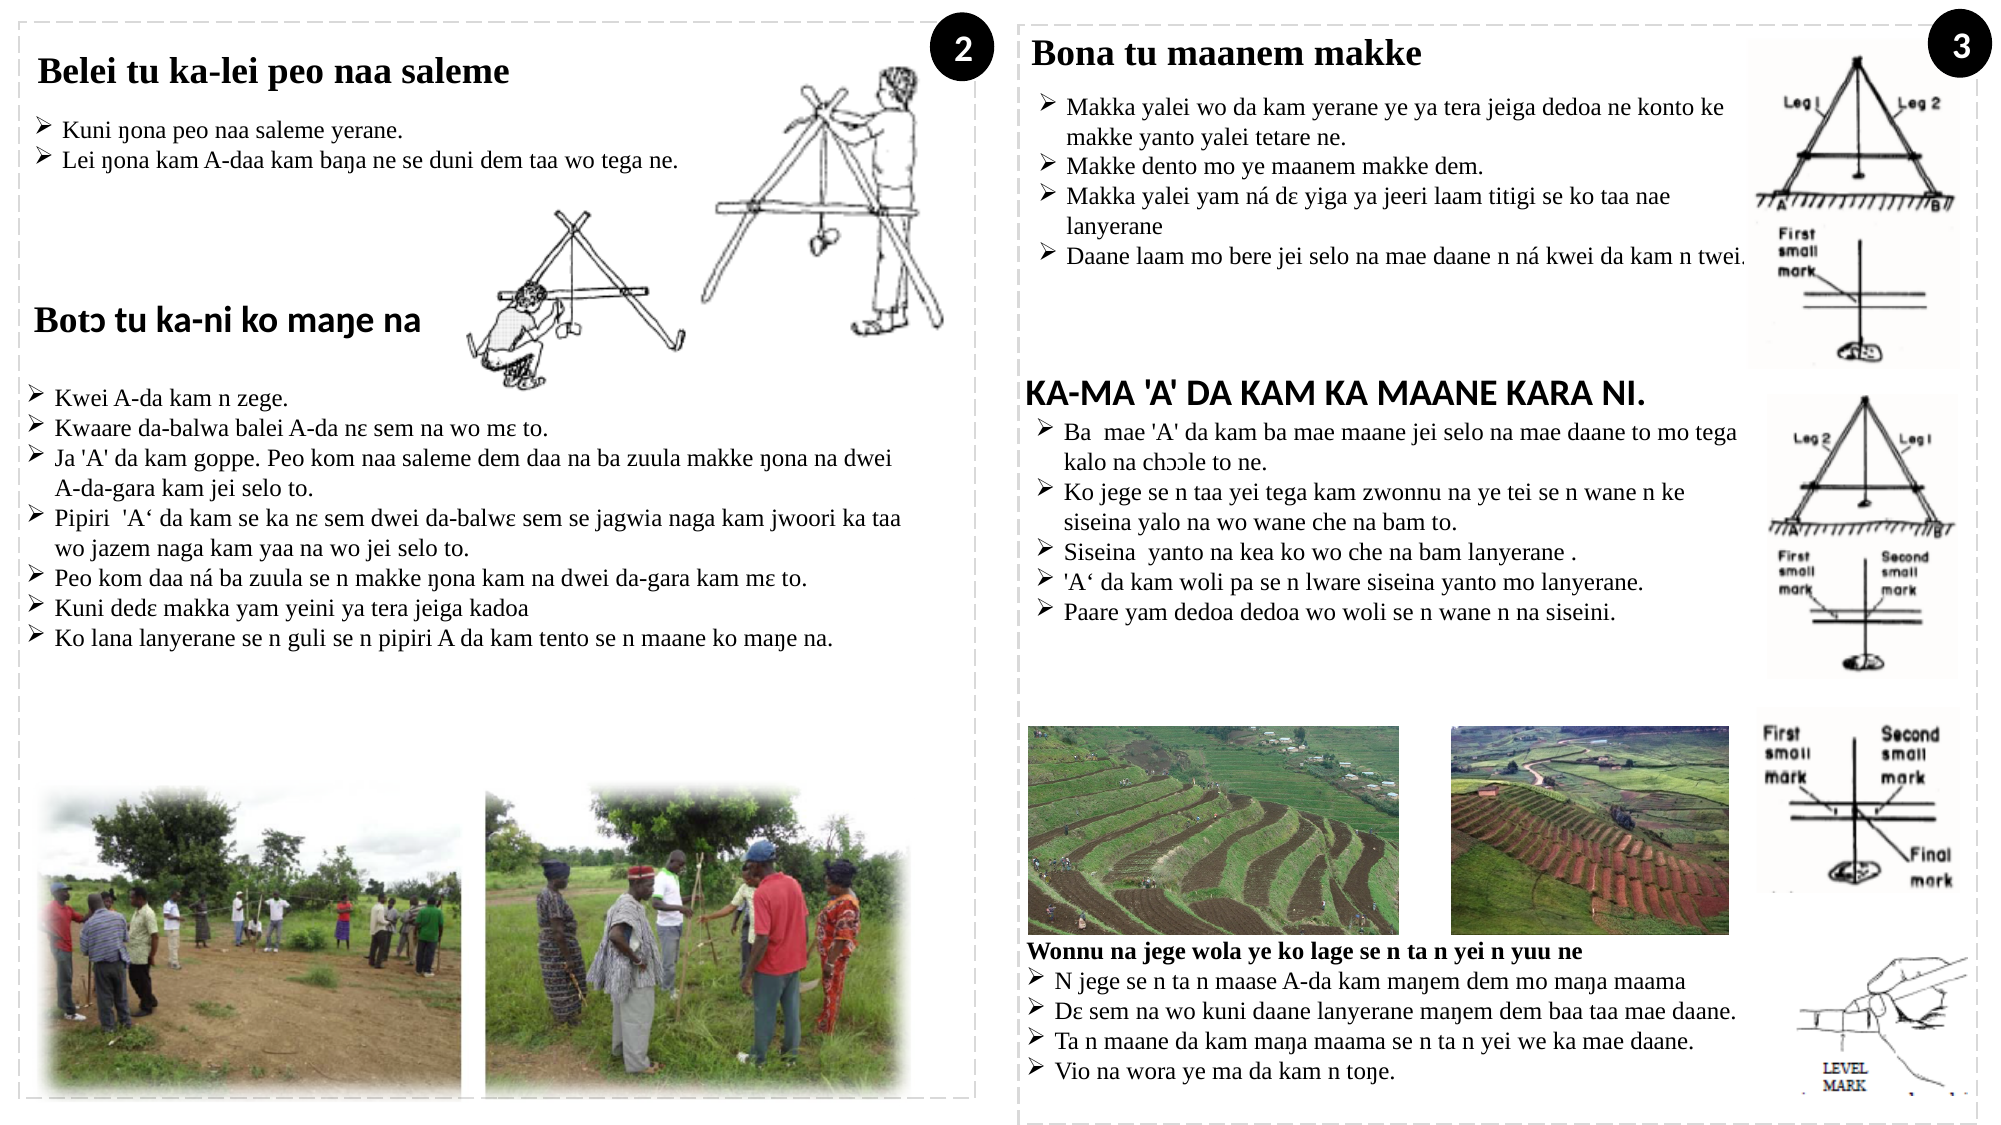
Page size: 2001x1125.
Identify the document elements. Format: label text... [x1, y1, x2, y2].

text_box Makka yalei wo da kam yerane ye ya tera jeiga dedoa ne konto ke makke yanto yalei tetare ne. Makke dento mo ye maanem makke dem. Makka yalei yam ná dε yiga ya jeeri laam titigi se ko taa nae lanyerane Daane laam mo bere jei selo na mae daane n ná kwei da kam n twei. [1023, 82, 1744, 278]
picture [1028, 726, 1399, 935]
text_box [1017, 24, 1978, 1125]
text_box Bona tu maanem makke [1016, 20, 1438, 81]
text_box [18, 80, 976, 1099]
picture [1451, 726, 1729, 935]
text_box Ba mae 'A' da kam ba mae maane jei selo na mae daane to mo tega kalo na chɔɔle to ne. Ko jege se n taa yei tega kam zwonnu na ye tei se n wane n ke siseina yalo na wo wane che na bam to. Siseina yanto na kea ko wo che na bam lanyerane . 'A‘ da kam woli pa se n lware siseina yanto mo lanyerane. Paare yam dedoa dedoa wo woli se n wane n na siseini. [1020, 408, 1766, 633]
text_box 2 [929, 11, 996, 83]
text_box Belei tu ka-lei peo naa saleme [22, 39, 526, 99]
picture [31, 779, 915, 1106]
picture [1756, 707, 1960, 893]
text_box Wonnu na jege wola ye ko lage se n ta n yei n yuu ne N jege se n ta n maase A-da kam maŋem dem mo maŋa maama Dε sem na wo kuni daane lanyerane maŋem dem baa taa mae daane. Ta n maane da kam maŋa maama se n ta n yei we ka mae daane. Vio na wora ye ma da kam n toŋe. [1011, 927, 1857, 1092]
text_box 3 [1927, 7, 1994, 79]
text_box KA-MA 'A' DA KAM KA MAANE KARA NI. [1010, 360, 1662, 421]
text_box Kuni ŋona peo naa saleme yerane. Lei ŋona kam A-daa kam baŋa ne se duni dem taa wo tega ne. [19, 106, 683, 182]
text_box Kwei A-da kam n zege. Kwaare da-balwa balei A-da nε sem na wo mε to. Ja 'A' da kam goppe. Peo kom naa saleme dem daa na ba zuula makke ŋona na dwei A-da-gara kam jei selo to. Pipiri 'A‘ da kam se ka nε sem dwei da-balwε sem se jagwia naga kam jwoori ka taa wo jazem naga kam yaa na wo jei selo to. Peo kom daa ná ba zuula se n makke ŋona kam na dwei da-gara kam mε to. Kuni dedε makka yam yeini ya tera jeiga kadoa Ko lana lanyerane se n guli se n pipiri A da kam tento se n maane ko maŋe na. [11, 374, 927, 659]
picture [1744, 35, 1961, 369]
picture [465, 44, 963, 395]
picture [1775, 945, 1968, 1096]
picture [1766, 394, 1958, 679]
text_box [18, 21, 938, 122]
text_box Botɔ tu ka-ni ko maŋe na [18, 287, 447, 347]
